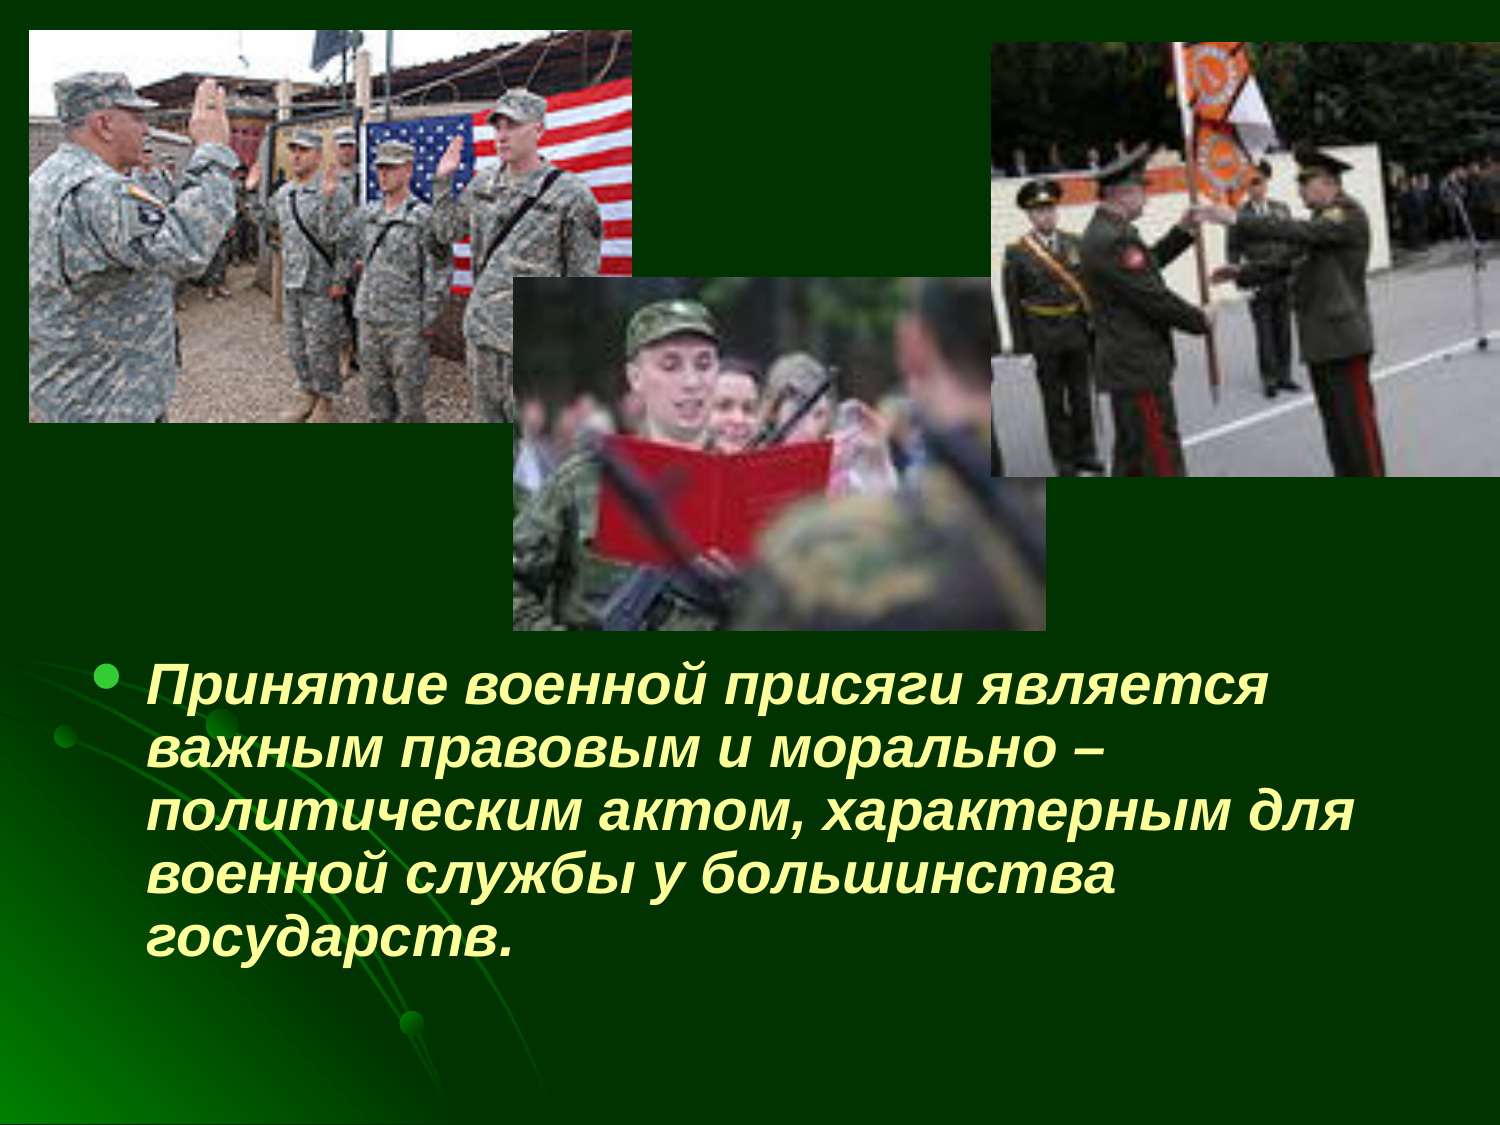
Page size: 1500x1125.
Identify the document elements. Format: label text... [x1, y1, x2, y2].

picture [513, 42, 1500, 631]
list Принятие военной присяги является важным правовым и морально – политическим актом, характерным для военной службы у большинства государств. [74, 646, 1426, 1006]
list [29, 30, 632, 423]
